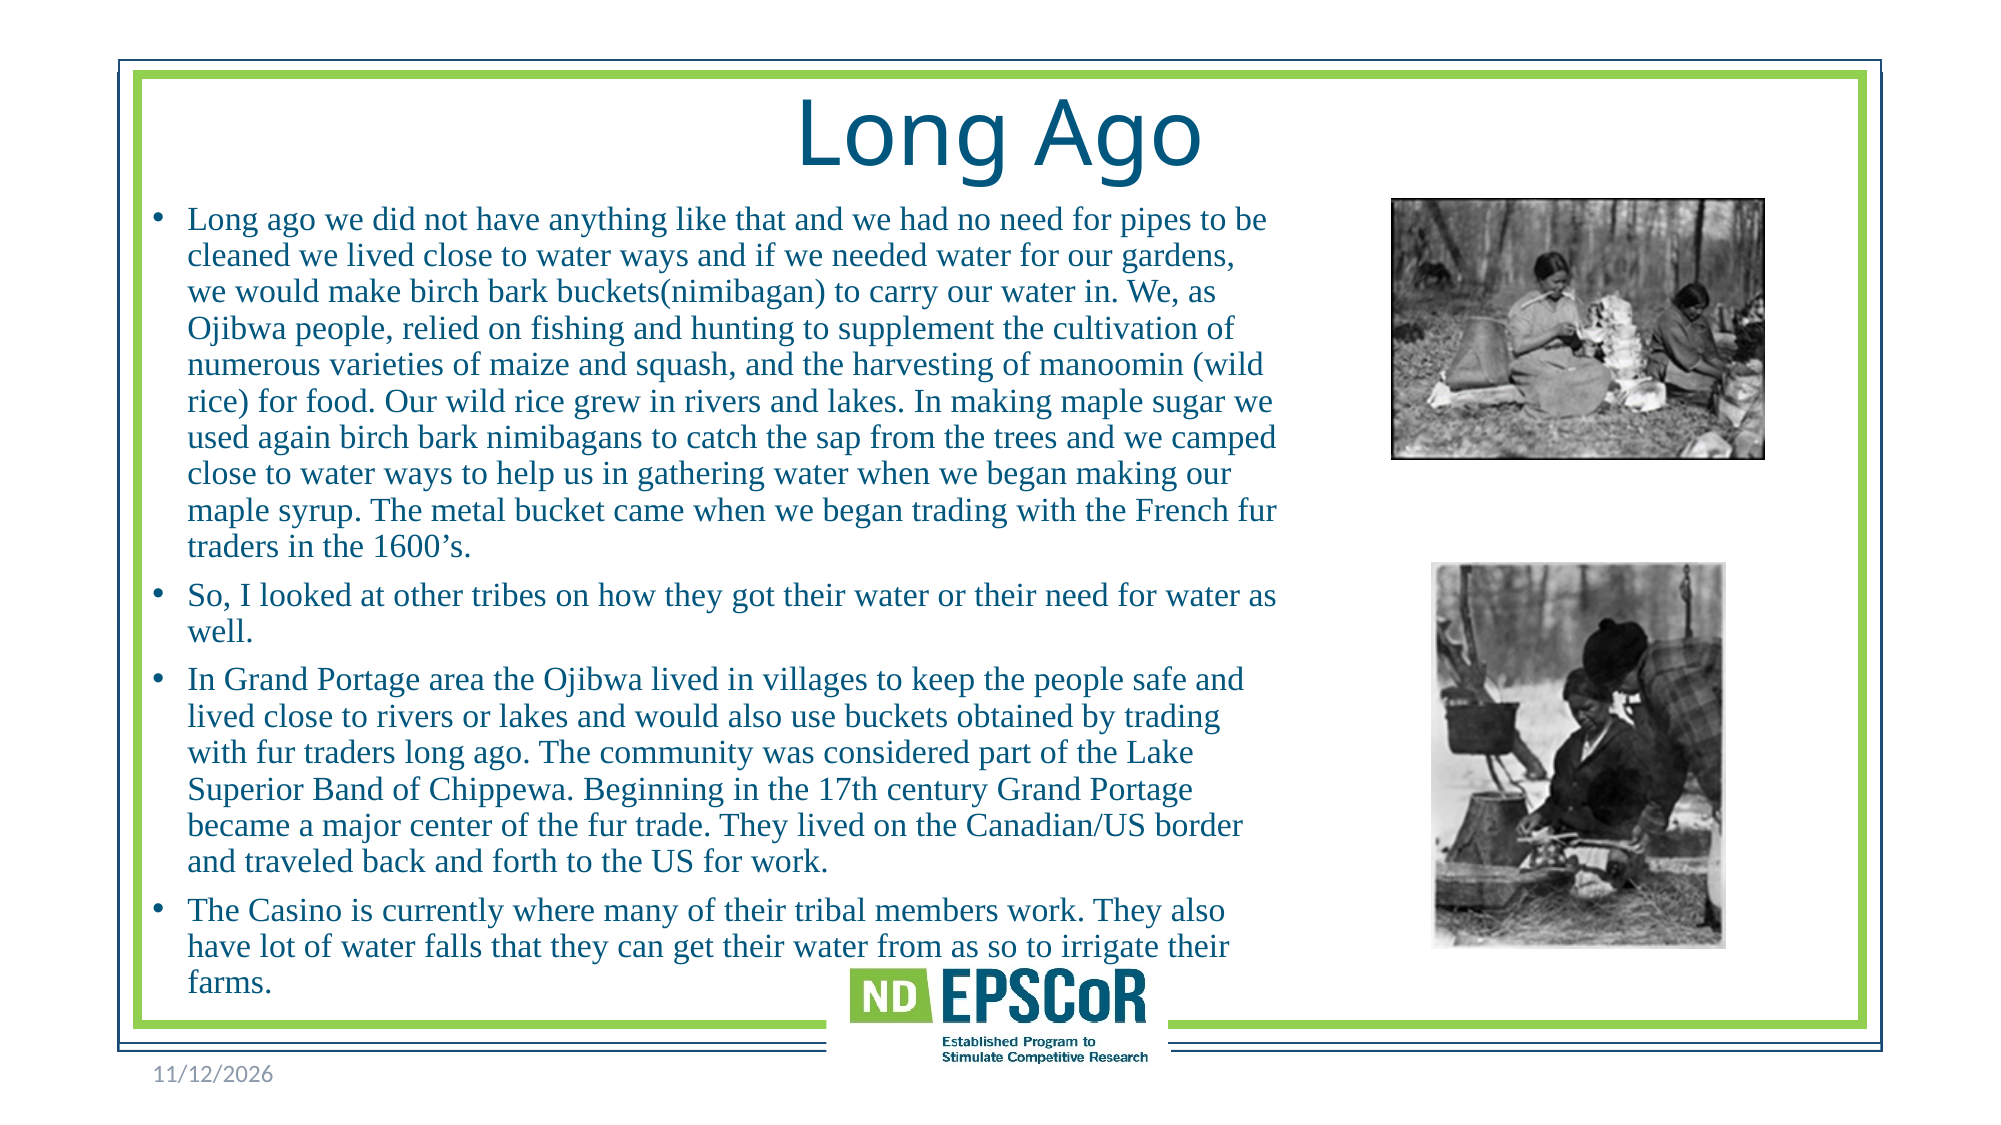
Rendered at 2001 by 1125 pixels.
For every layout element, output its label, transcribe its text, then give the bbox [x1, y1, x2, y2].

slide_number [137, 1042, 588, 1103]
title Long Ago [137, 59, 1863, 211]
picture [588, 72, 1883, 1068]
picture [1431, 562, 1726, 949]
list Long ago we did not have anything like that and we had no need for pipes to be cleaned we lived close to water ways and if we needed water for our gardens, we would make birch bark buckets(nimibagan) to carry our water in. We, as Ojibwa people, relied on fishing and hunting to supplement the cultivation of numerous varieties of maize and squash, and the harvesting of manoomin (wild rice) for food. Our wild rice grew in rivers and lakes. In making maple sugar we used again birch bark nimibagans to catch the sap from the trees and we camped close to water ways to help us in gathering water when we began making our maple syrup. The metal bucket came when we began trading with the French fur traders in the 1600’s. So, I looked at other tribes on how they got their water or their need for water as well. In Grand Portage area the Ojibwa lived in villages to keep the people safe and lived close to rivers or lakes and would also use buckets obtained by trading with fur traders long ago. The community was considered part of the Lake Superior Band of Chippewa. Beginning in the 17th century Grand Portage became a major center of the fur trade. They lived on the Canadian/US border and traveled back and forth to the US for work. The Casino is currently where many of their tribal members work. They also have lot of water falls that they can get their water from as so to irrigate their farms. [137, 193, 1295, 1014]
picture [1391, 198, 1765, 460]
picture [117, 72, 137, 1052]
